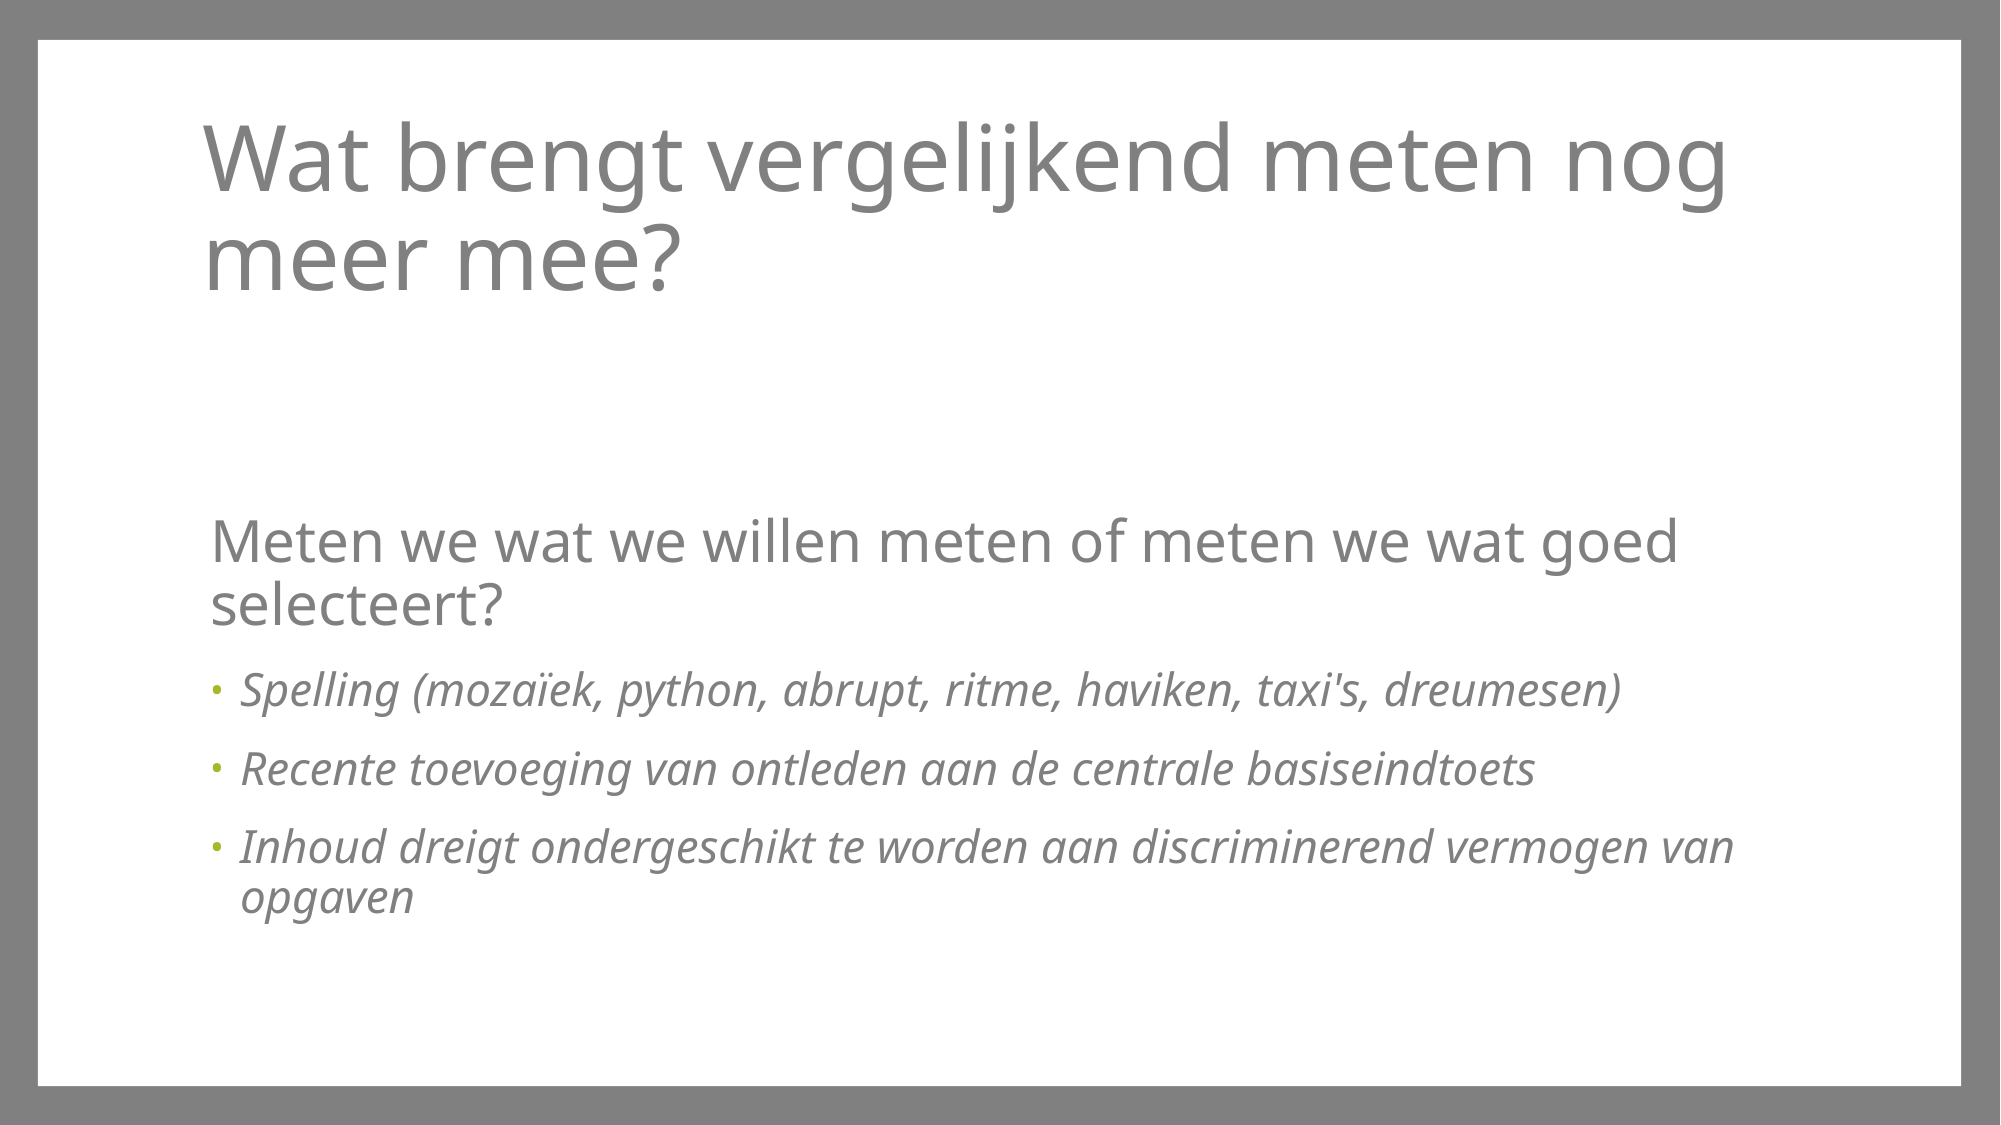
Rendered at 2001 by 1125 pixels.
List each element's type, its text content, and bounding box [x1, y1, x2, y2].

title Wat brengt vergelijkend meten nog meer mee? [187, 99, 1808, 323]
list Meten we wat we willen meten of meten we wat goed selecteert? Spelling (mozaïek, python, abrupt, ritme, haviken, taxi's, dreumesen) Recente toevoeging van ontleden aan de centrale basiseindtoets Inhoud dreigt ondergeschikt te worden aan discriminerend vermogen van opgaven [187, 420, 1808, 1074]
